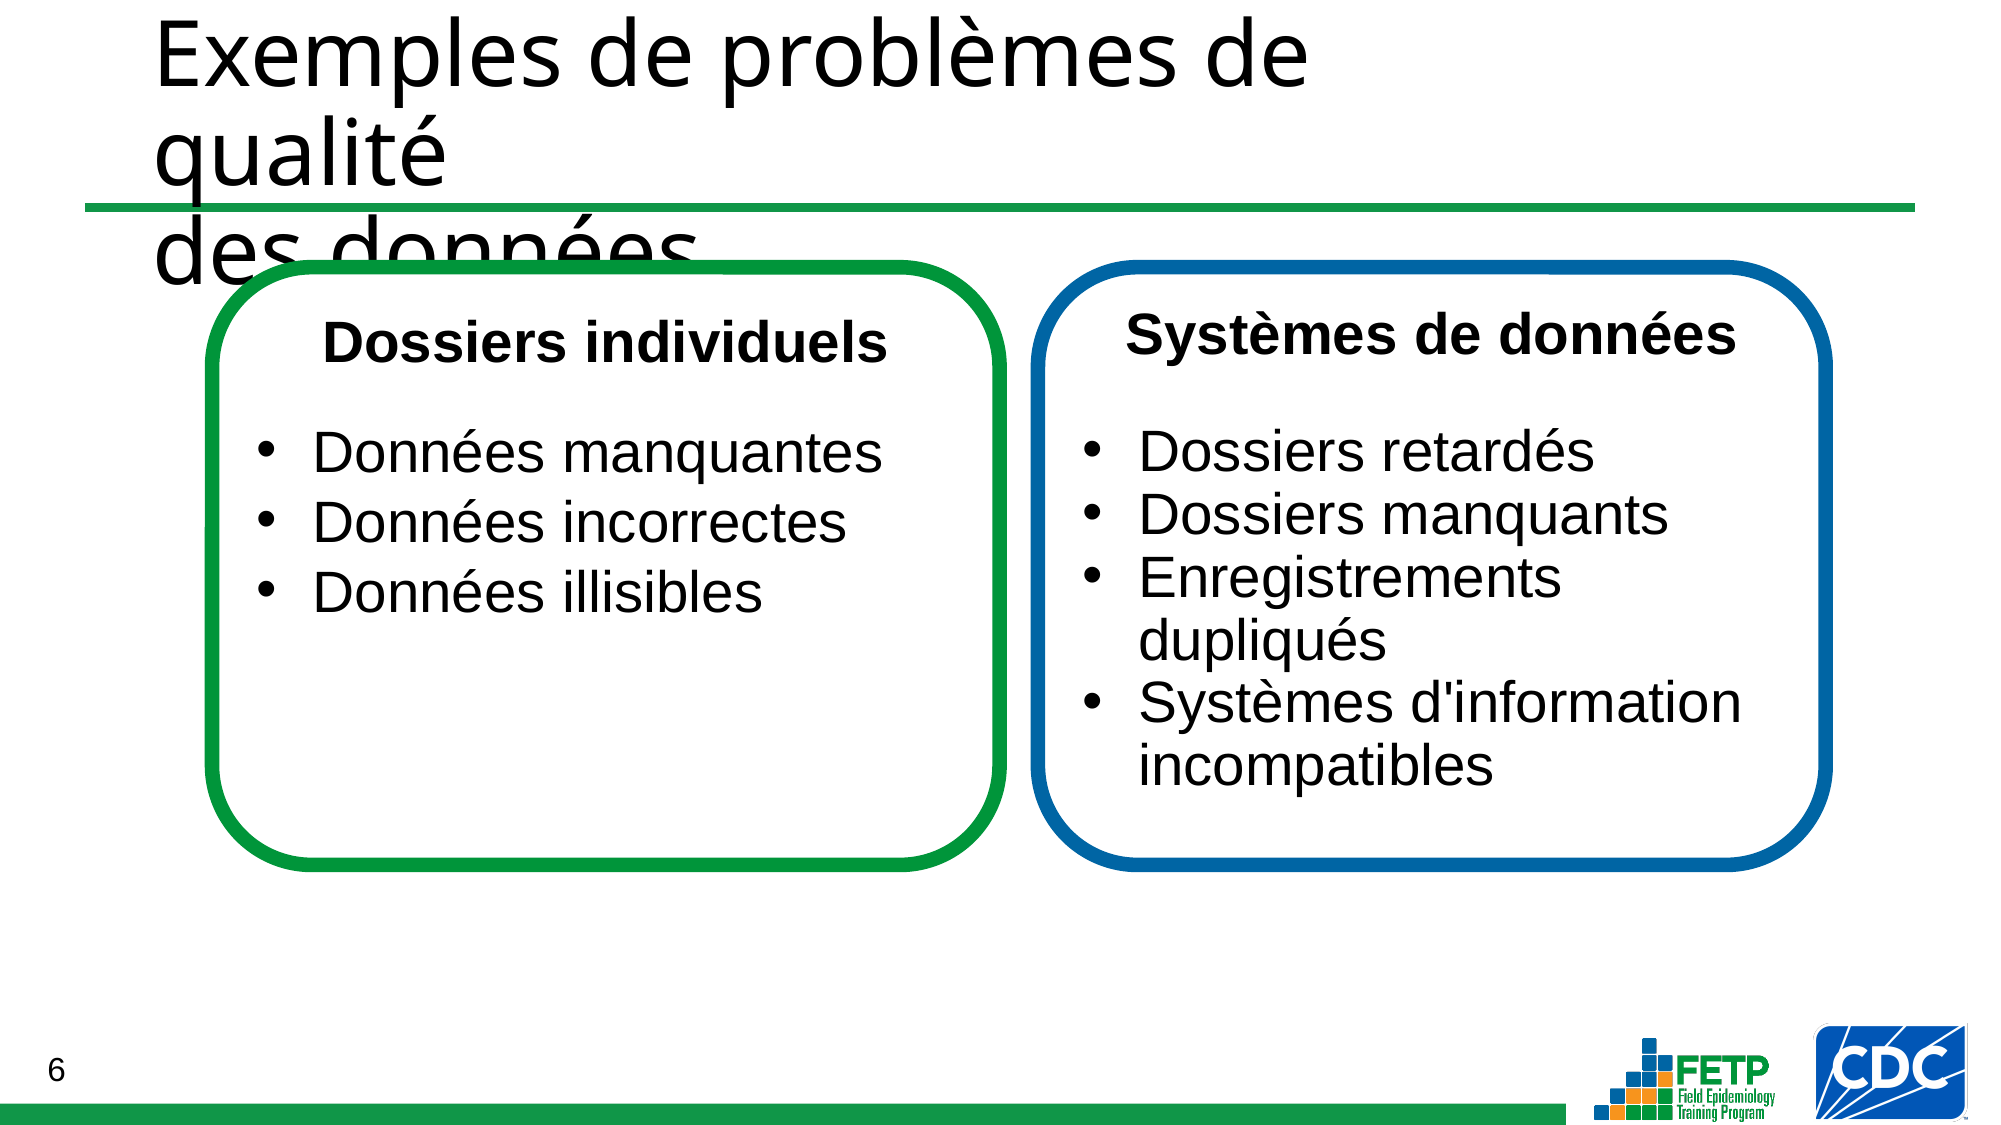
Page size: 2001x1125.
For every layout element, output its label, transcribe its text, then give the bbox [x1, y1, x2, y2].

title Exemples de problèmes de qualité des données [137, 0, 1577, 207]
picture [1813, 1023, 1968, 1122]
text_box Systèmes de données Dossiers retardés Dossiers manquants Enregistrements dupliqués Systèmes d'information incompatibles [1037, 267, 1826, 865]
picture [1594, 1038, 1775, 1122]
text_box Dossiers individuels Données manquantes Données incorrectes Données illisibles [212, 267, 1000, 865]
